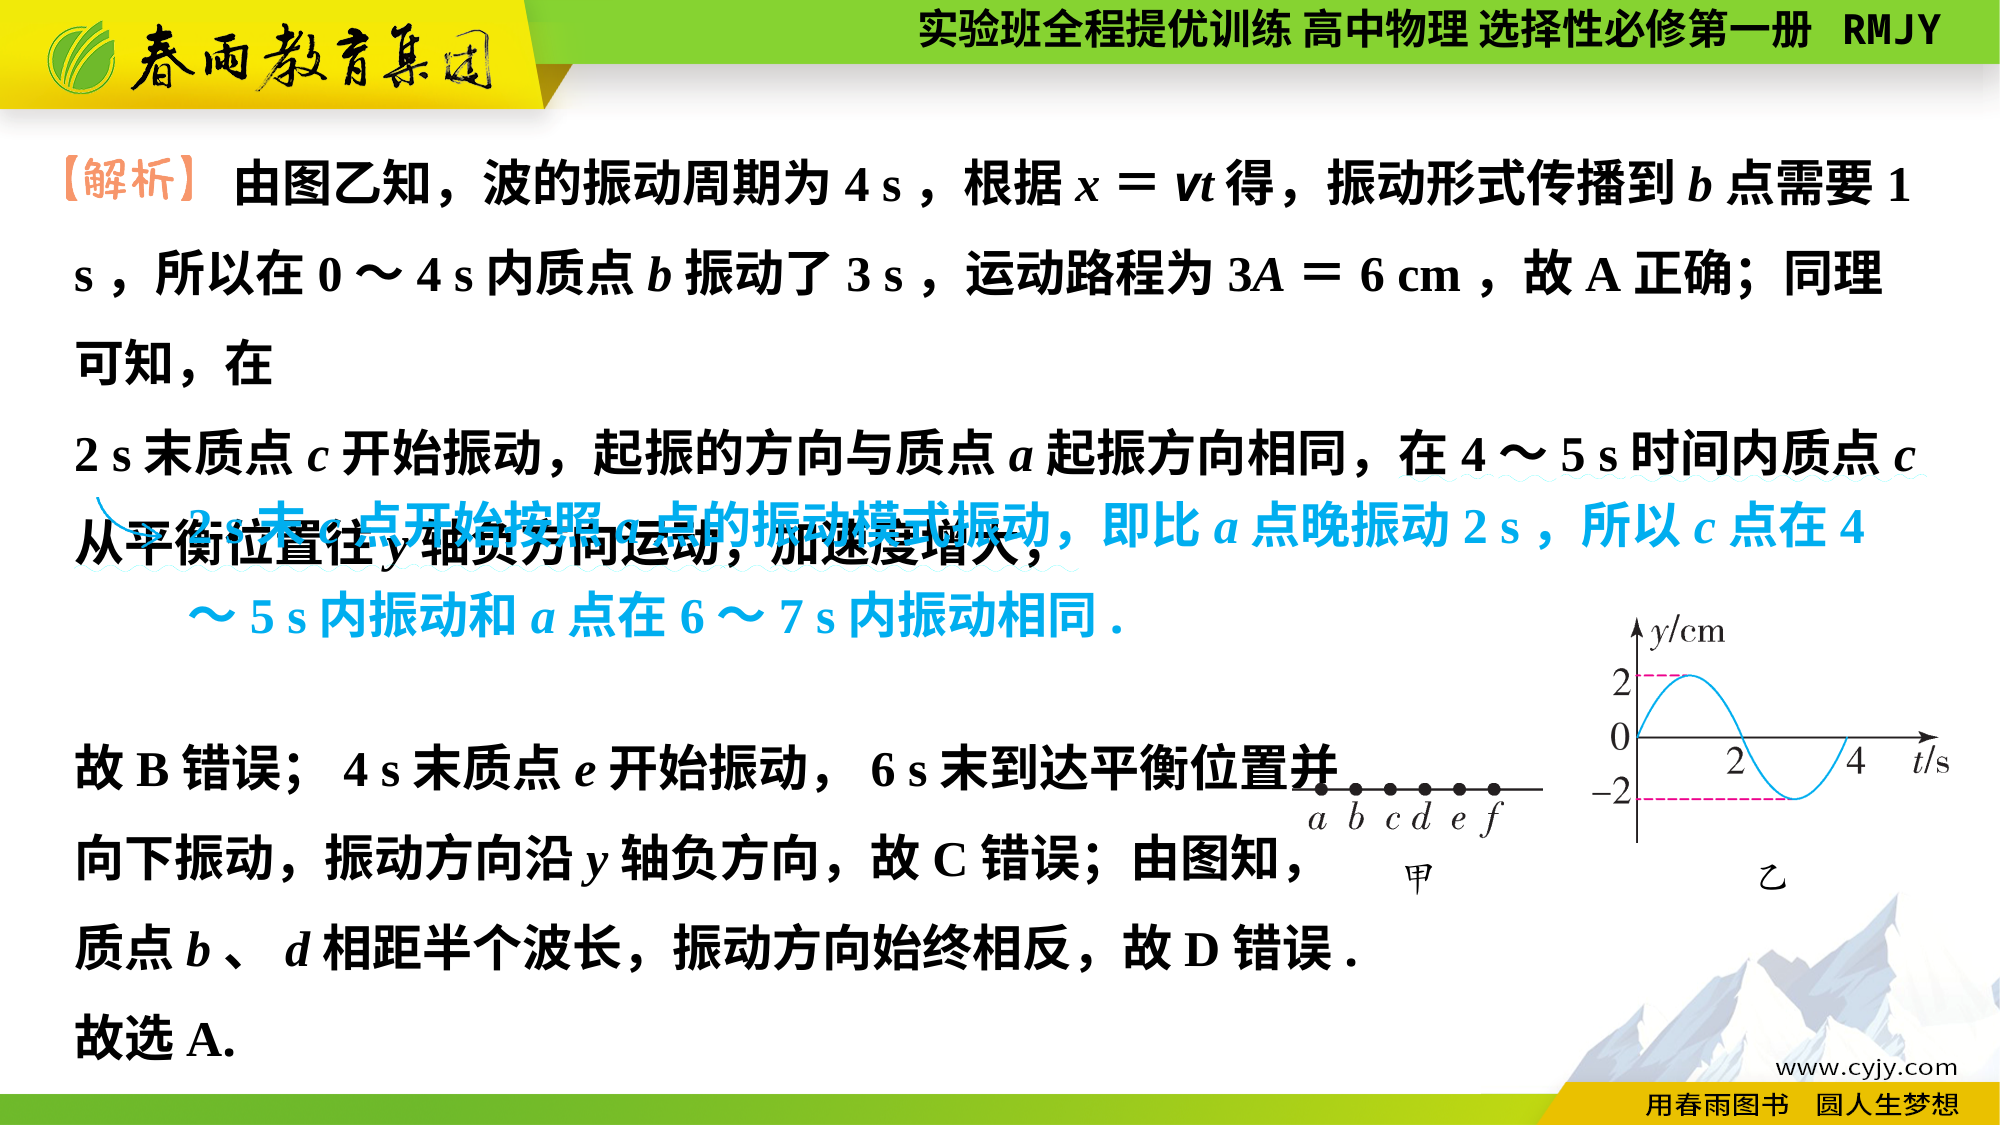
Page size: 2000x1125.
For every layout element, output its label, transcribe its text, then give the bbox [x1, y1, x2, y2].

picture [0, 0, 2000, 1125]
list 由图乙知，波的振动周期为4 s，根据x＝vt得，振动形式传播到b点需要1 s，所以在0～4 s内质点b振动了3 s，运动路程为3A＝6 cm，故A正确；同理可知，在 2 s末质点c开始振动，起振的方向与质点a起振方向相同，在4～5 s时间内质点c从平衡位置往y轴负方向运动，加速度增大， 故B错误；4 s末质点e开始振动，6 s末到达平衡位置并 向下振动，振动方向沿y轴负方向，故C错误；由图知， 质点b、d相距半个波长，振动方向始终相反，故D错误. 故选A. [59, 113, 1944, 993]
text_box 2 s末c点开始按照a点的振动模式振动，即比a点晚振动2 s，所以c点在4～5 s内振动和a点在6～7 s内振动相同. [173, 456, 1922, 651]
